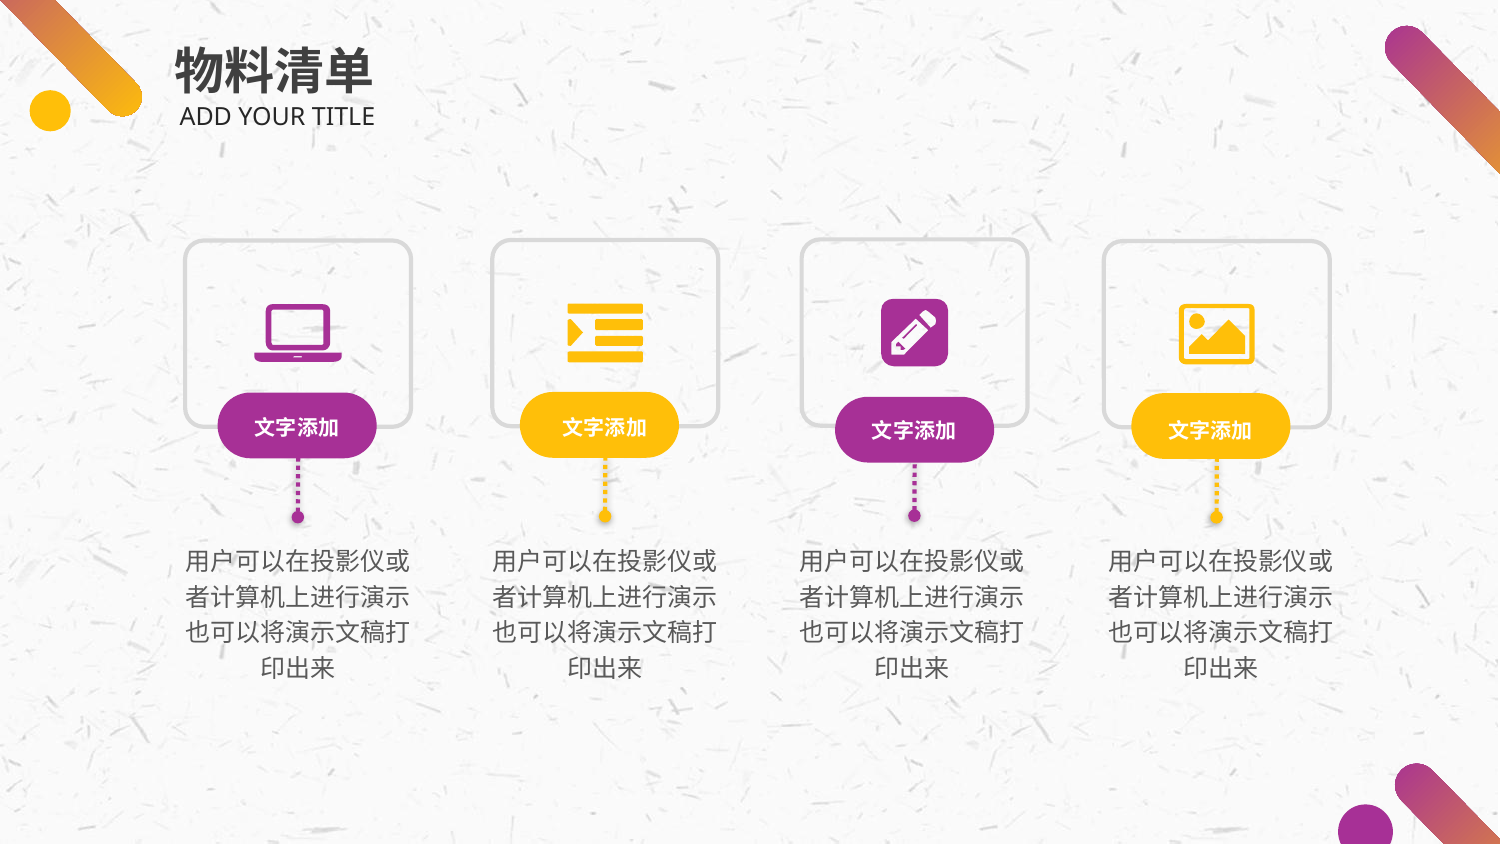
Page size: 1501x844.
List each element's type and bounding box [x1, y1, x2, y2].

text_box [1082, 240, 1360, 693]
text_box [466, 239, 744, 693]
text_box [159, 32, 521, 140]
picture [0, 0, 1498, 844]
text_box [773, 239, 1051, 693]
text_box [159, 240, 437, 693]
